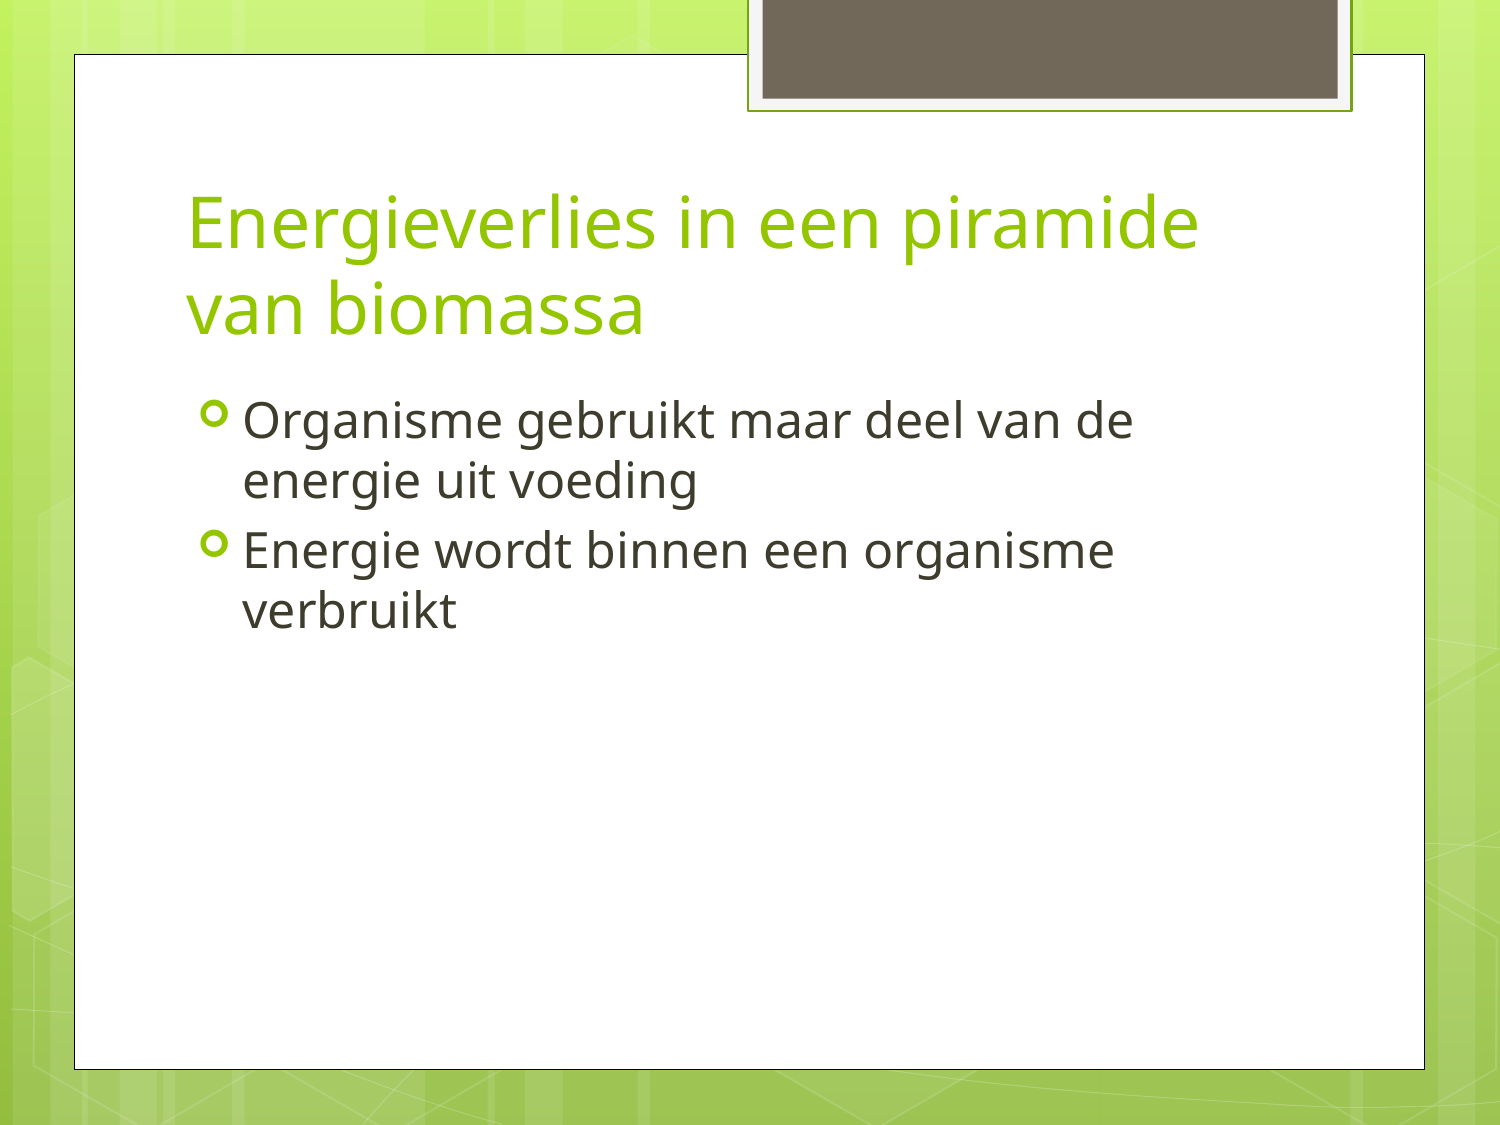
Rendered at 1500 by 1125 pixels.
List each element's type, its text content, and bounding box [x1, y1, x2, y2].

list Organisme gebruikt maar deel van de energie uit voeding Energie wordt binnen een organisme verbruikt [171, 381, 1283, 957]
title Energieverlies in een piramide van biomassa [171, 168, 1324, 357]
